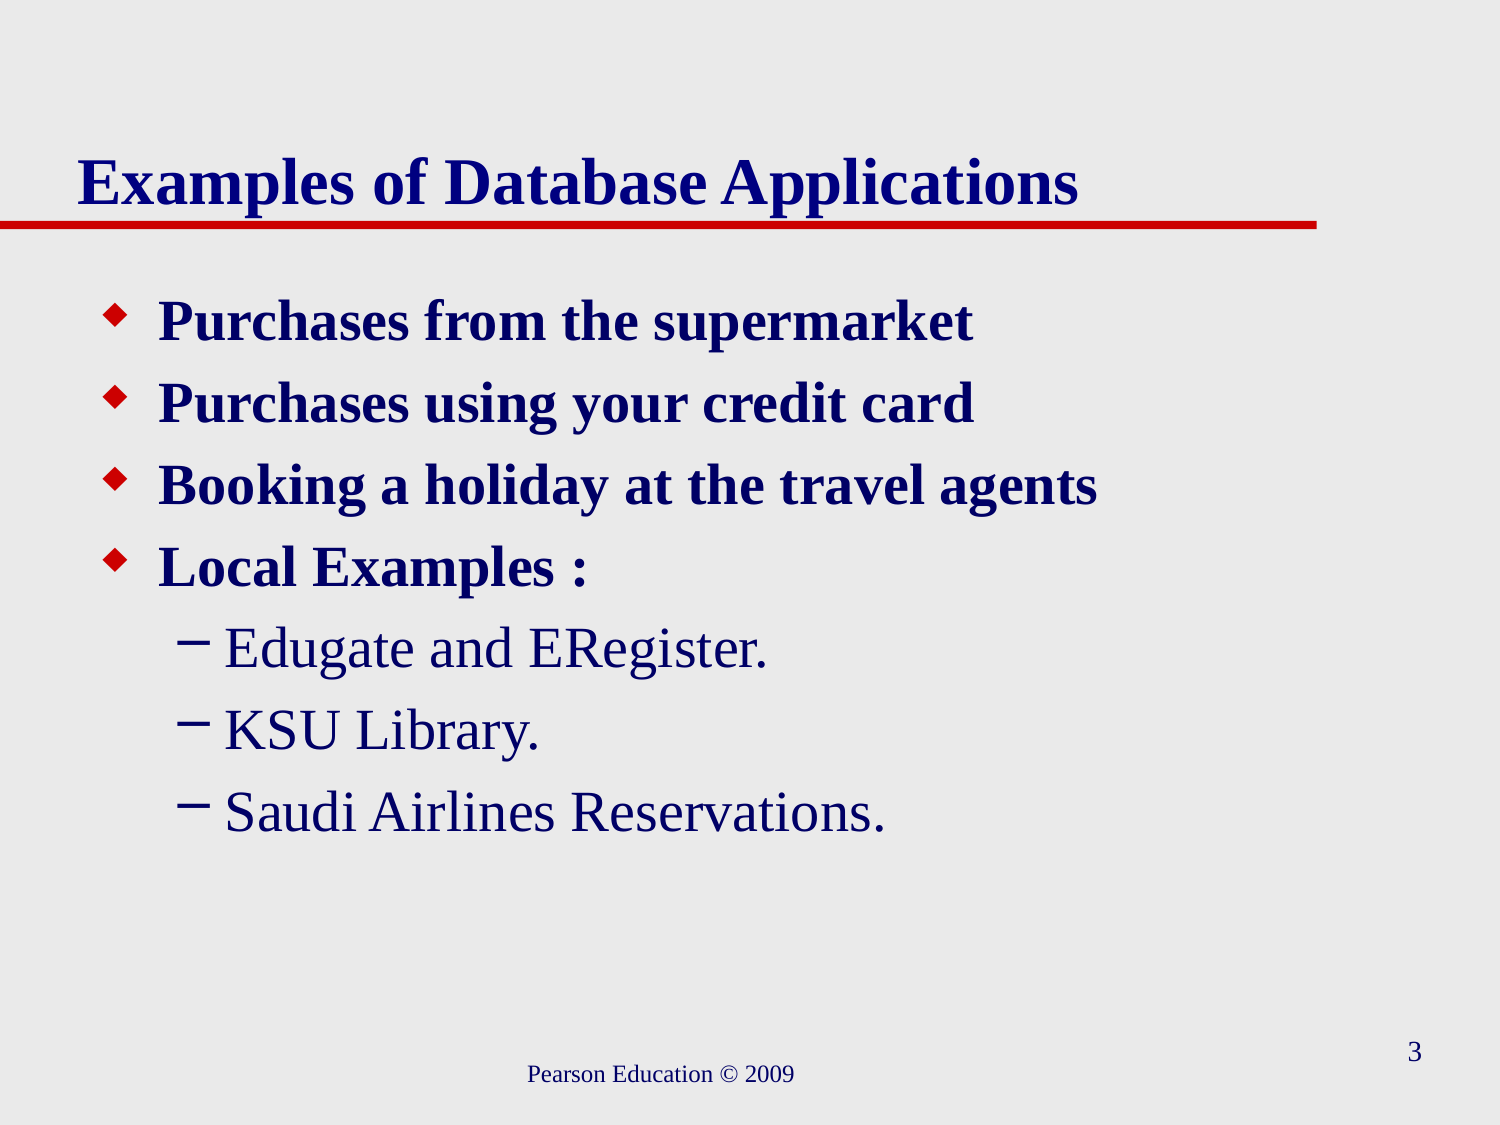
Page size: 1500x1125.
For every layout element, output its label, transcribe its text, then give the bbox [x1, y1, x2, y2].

list Purchases from the supermarket Purchases using your credit card Booking a holiday at the travel agents Local Examples : Edugate and ERegister. KSU Library. Saudi Airlines Reservations. [87, 274, 1356, 951]
text_box Pearson Education © 2009 [512, 1050, 1038, 1095]
title Examples of Database Applications [62, 43, 1338, 226]
slide_number 3 [1124, 1012, 1438, 1088]
